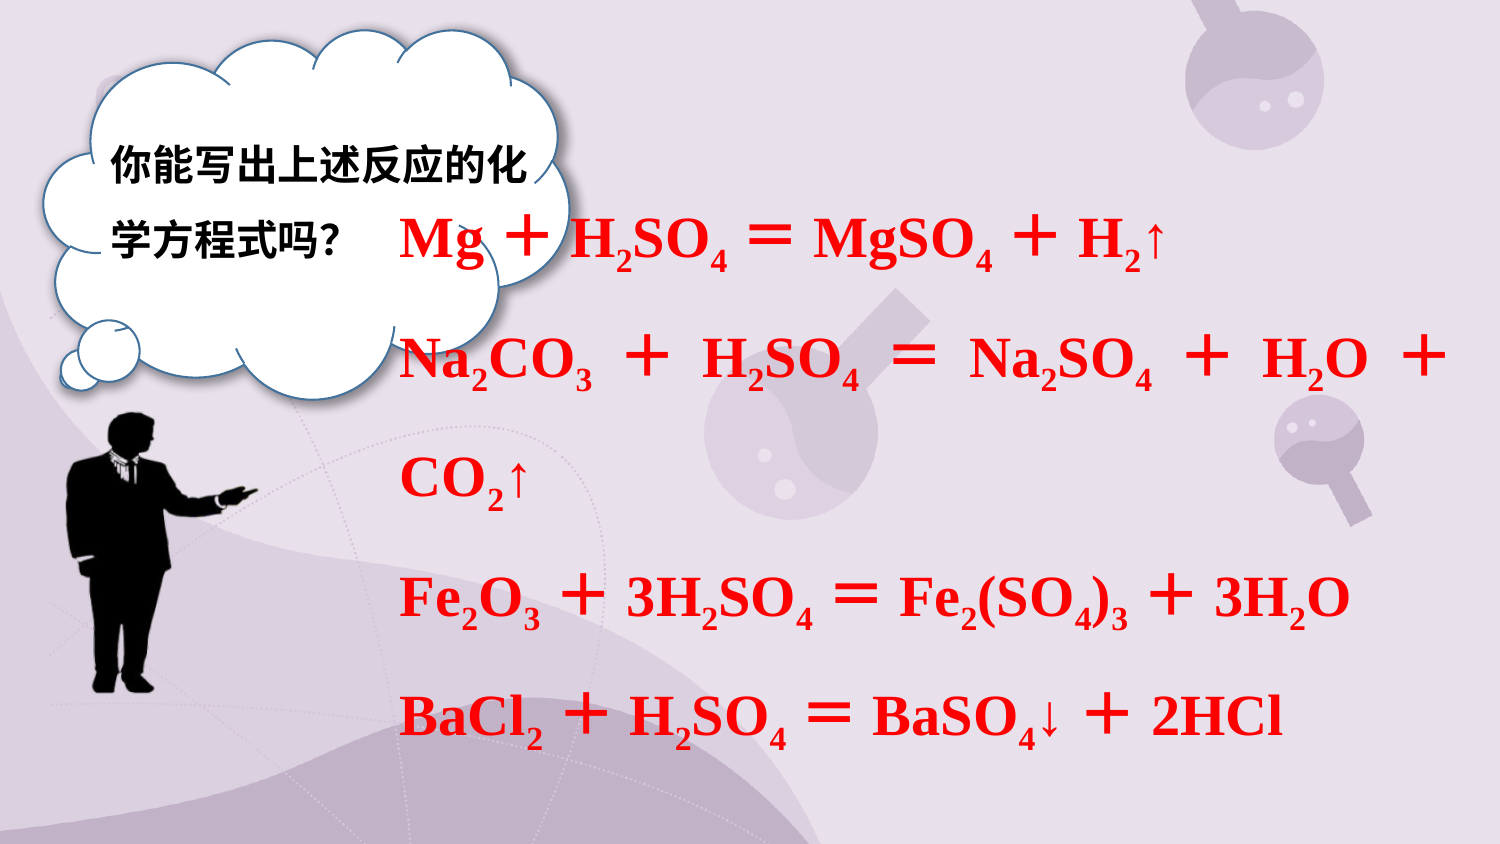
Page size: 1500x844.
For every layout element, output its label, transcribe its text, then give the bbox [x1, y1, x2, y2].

picture [0, 0, 1500, 844]
text_box 你能写出上述反应的化学方程式吗？ [99, 107, 570, 269]
text_box Mg＋H2SO4＝MgSO4＋H2↑ Na2CO3＋H2SO4＝Na2SO4＋H2O＋CO2↑ Fe2O3＋3H2SO4＝Fe2(SO4)3＋3H2O BaCl2＋H2SO4＝BaSO4↓＋2HCl [385, 152, 1483, 764]
text_box [42, 29, 551, 401]
